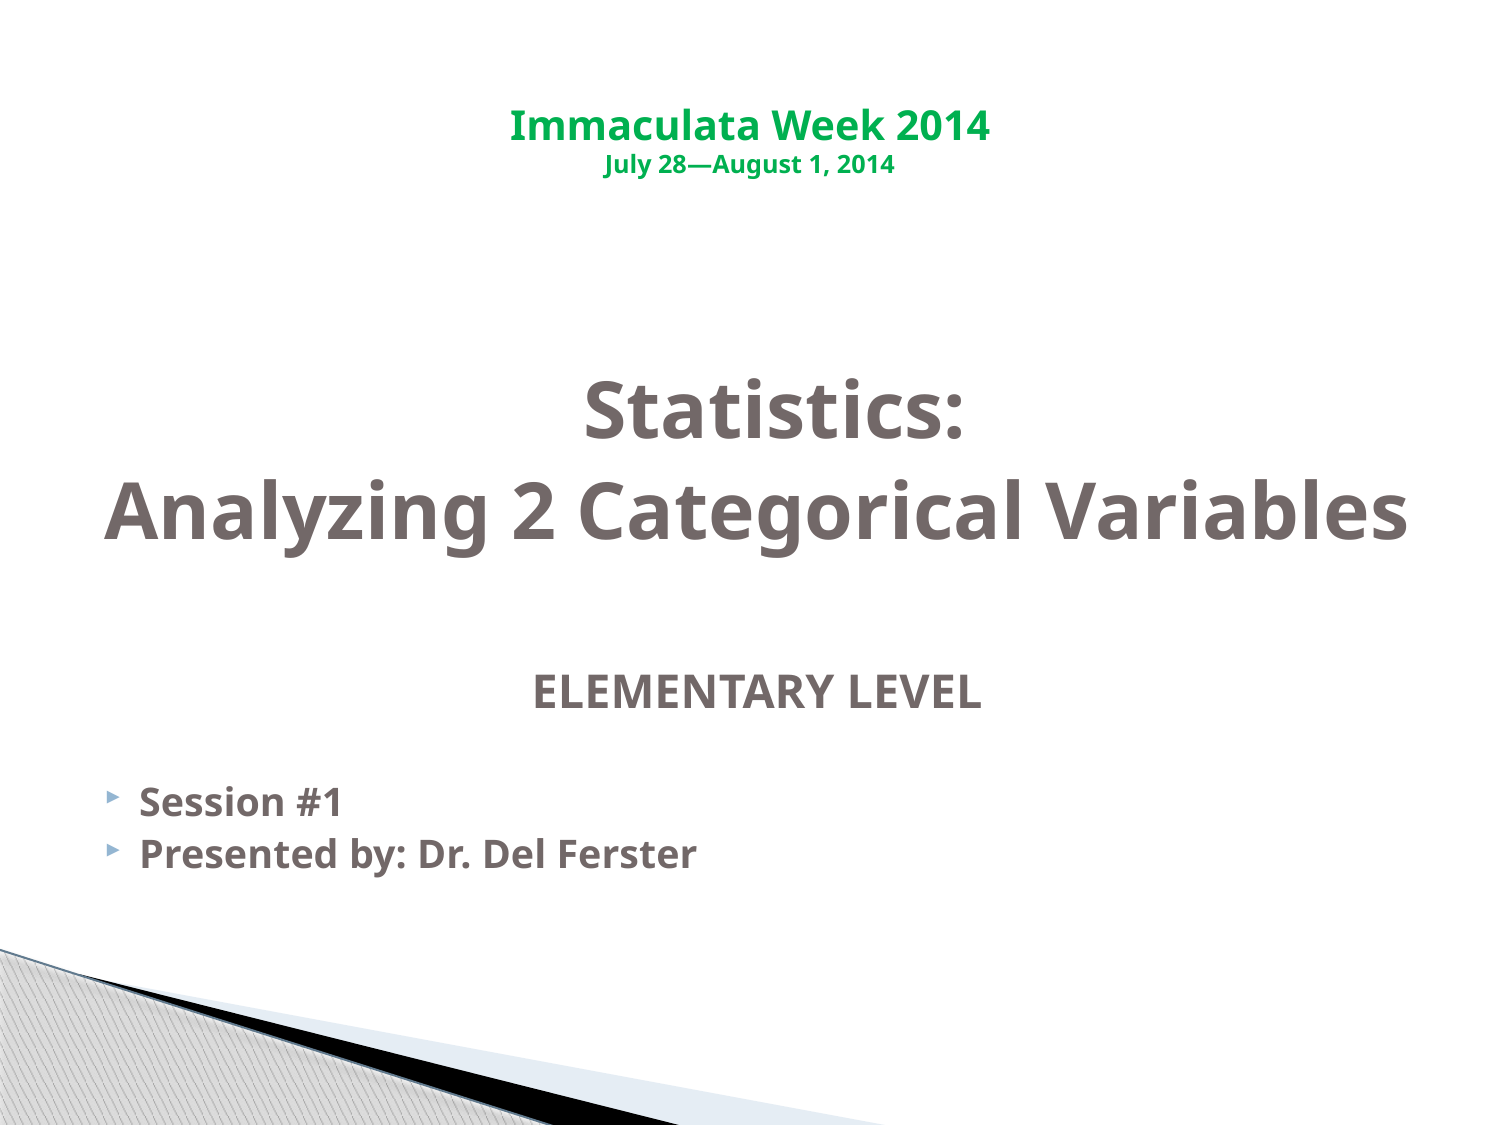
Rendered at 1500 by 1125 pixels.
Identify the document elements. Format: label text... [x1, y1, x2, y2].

list Statistics: Analyzing 2 Categorical Variables ELEMENTARY LEVEL Session #1 Presented by: Dr. Del Ferster [75, 243, 1425, 986]
title Immaculata Week 2014 July 28—August 1, 2014 [75, 45, 1425, 233]
